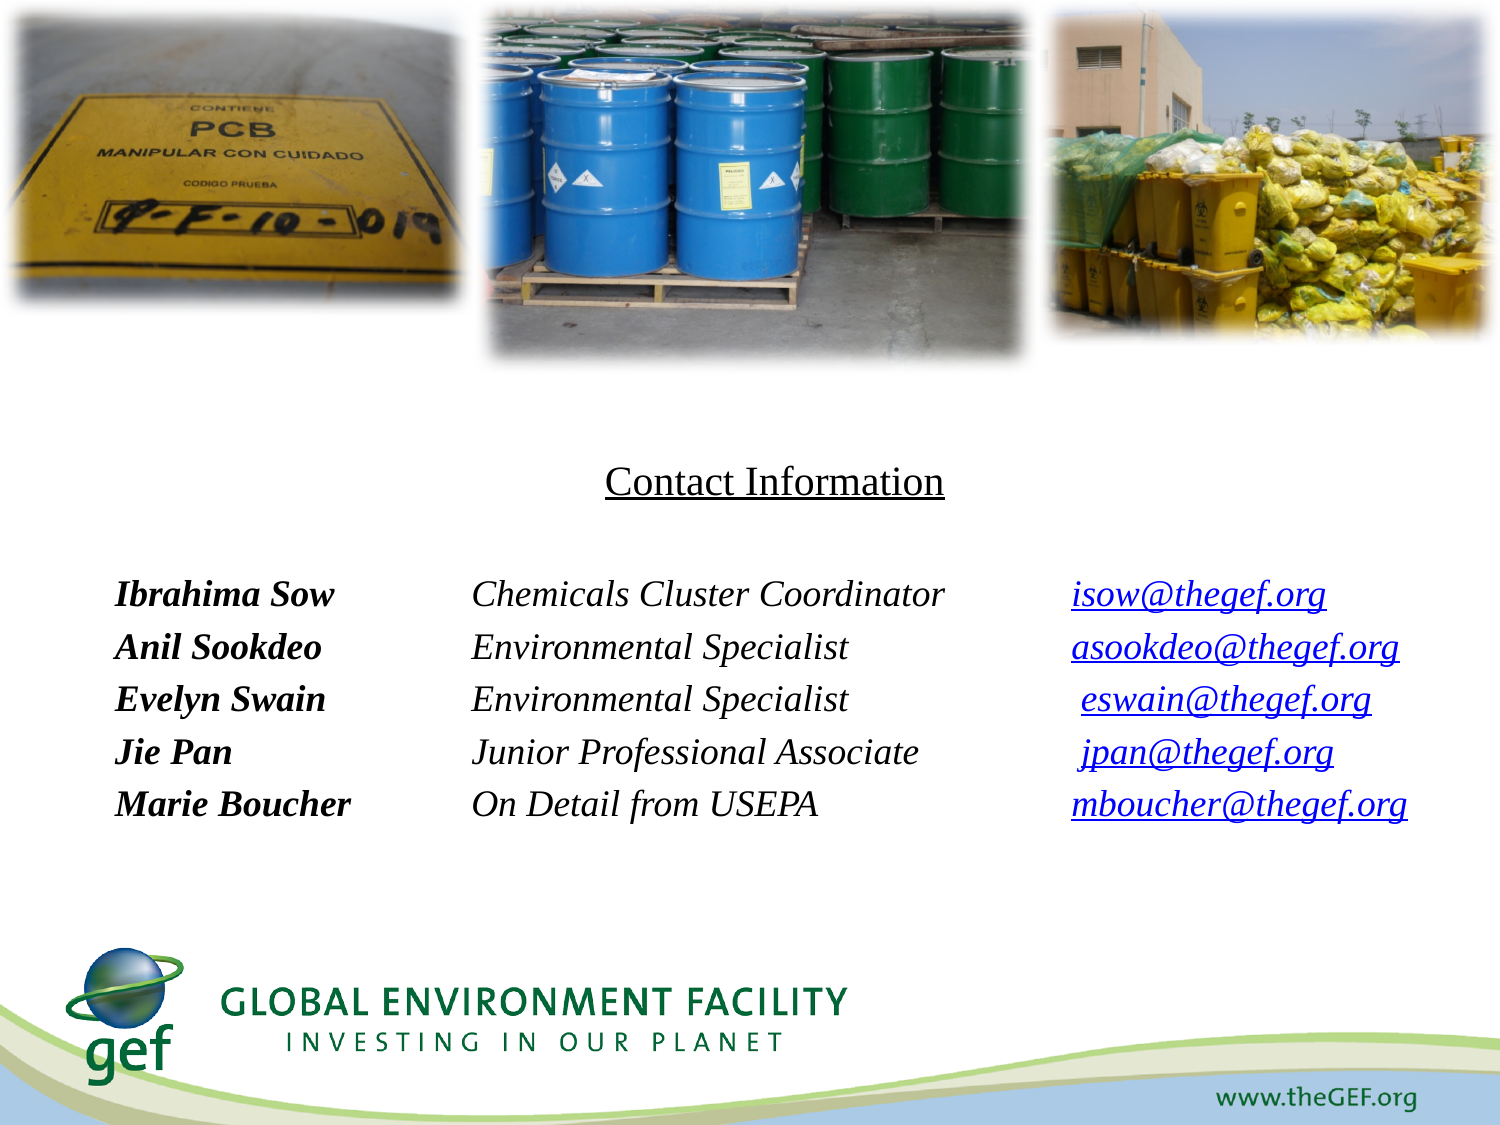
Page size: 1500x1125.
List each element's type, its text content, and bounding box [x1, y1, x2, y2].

picture [0, 920, 1500, 1125]
picture [0, 0, 1500, 376]
list Contact Information Ibrahima Sow Chemicals Cluster Coordinator isow@thegef.org Anil Sookdeo Environmental Specialist asookdeo@thegef.org Evelyn Swain Environmental Specialist eswain@thegef.org Jie Pan Junior Professional Associate jpan@thegef.org Marie Boucher On Detail from USEPA mboucher@thegef.org [99, 387, 1451, 951]
